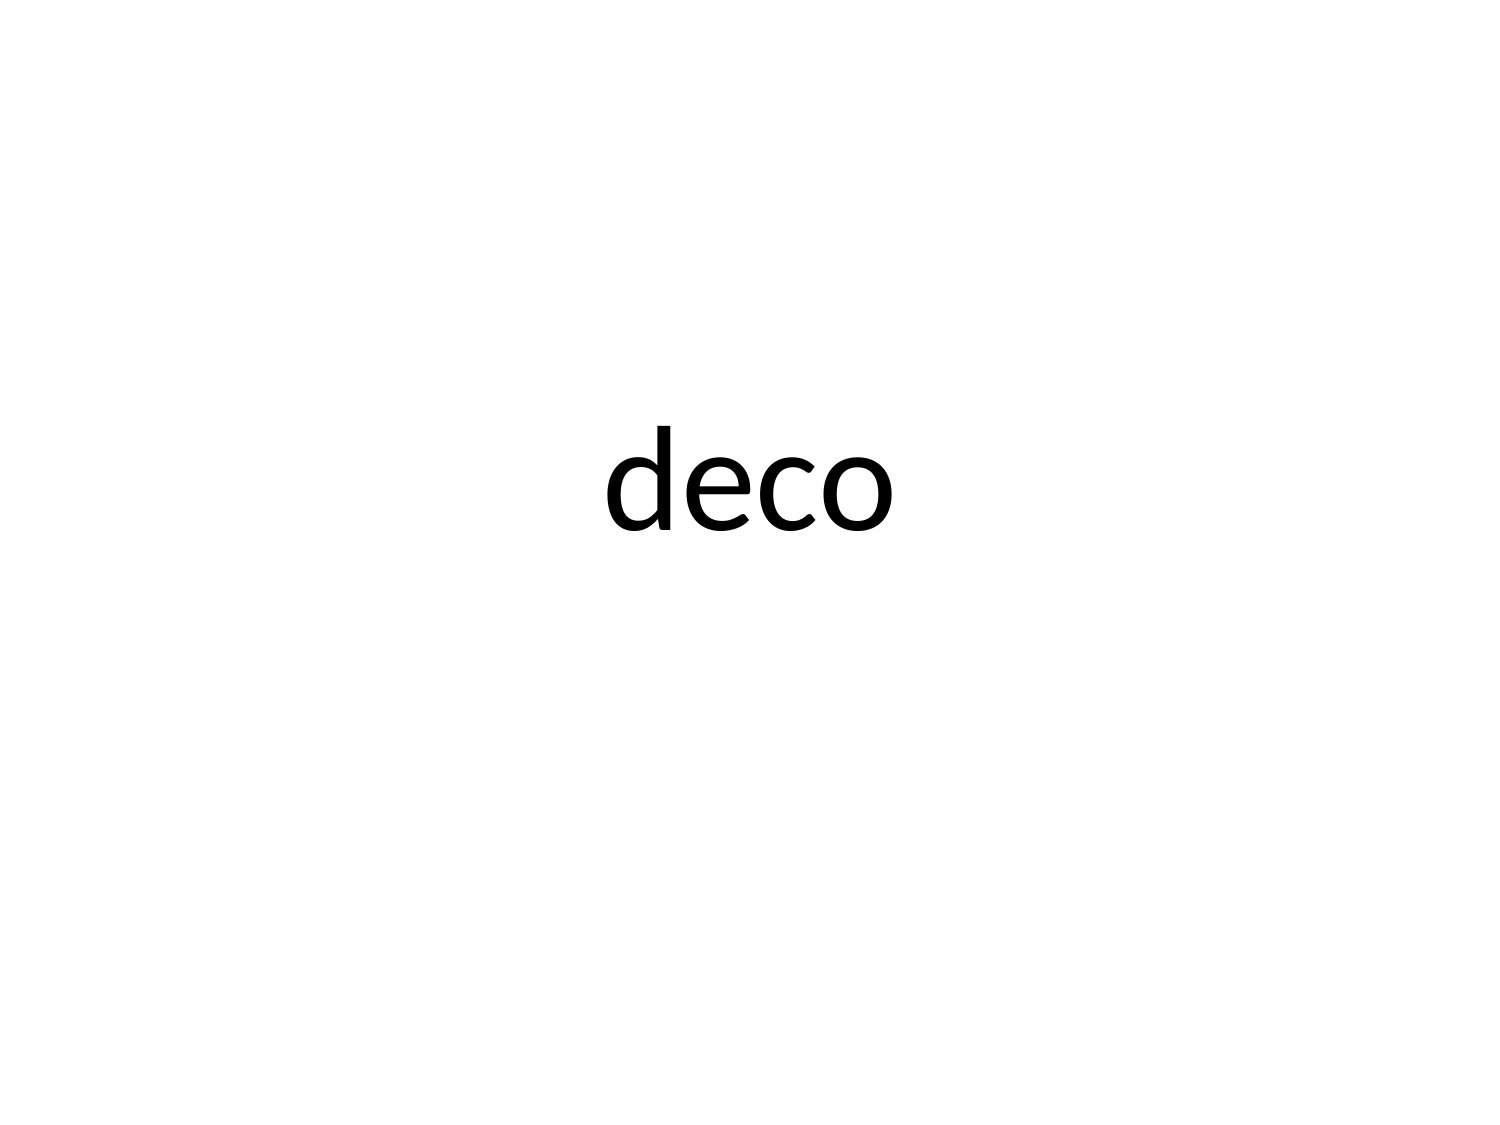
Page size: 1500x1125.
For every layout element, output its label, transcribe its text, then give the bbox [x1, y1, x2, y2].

title deco [112, 349, 1388, 591]
